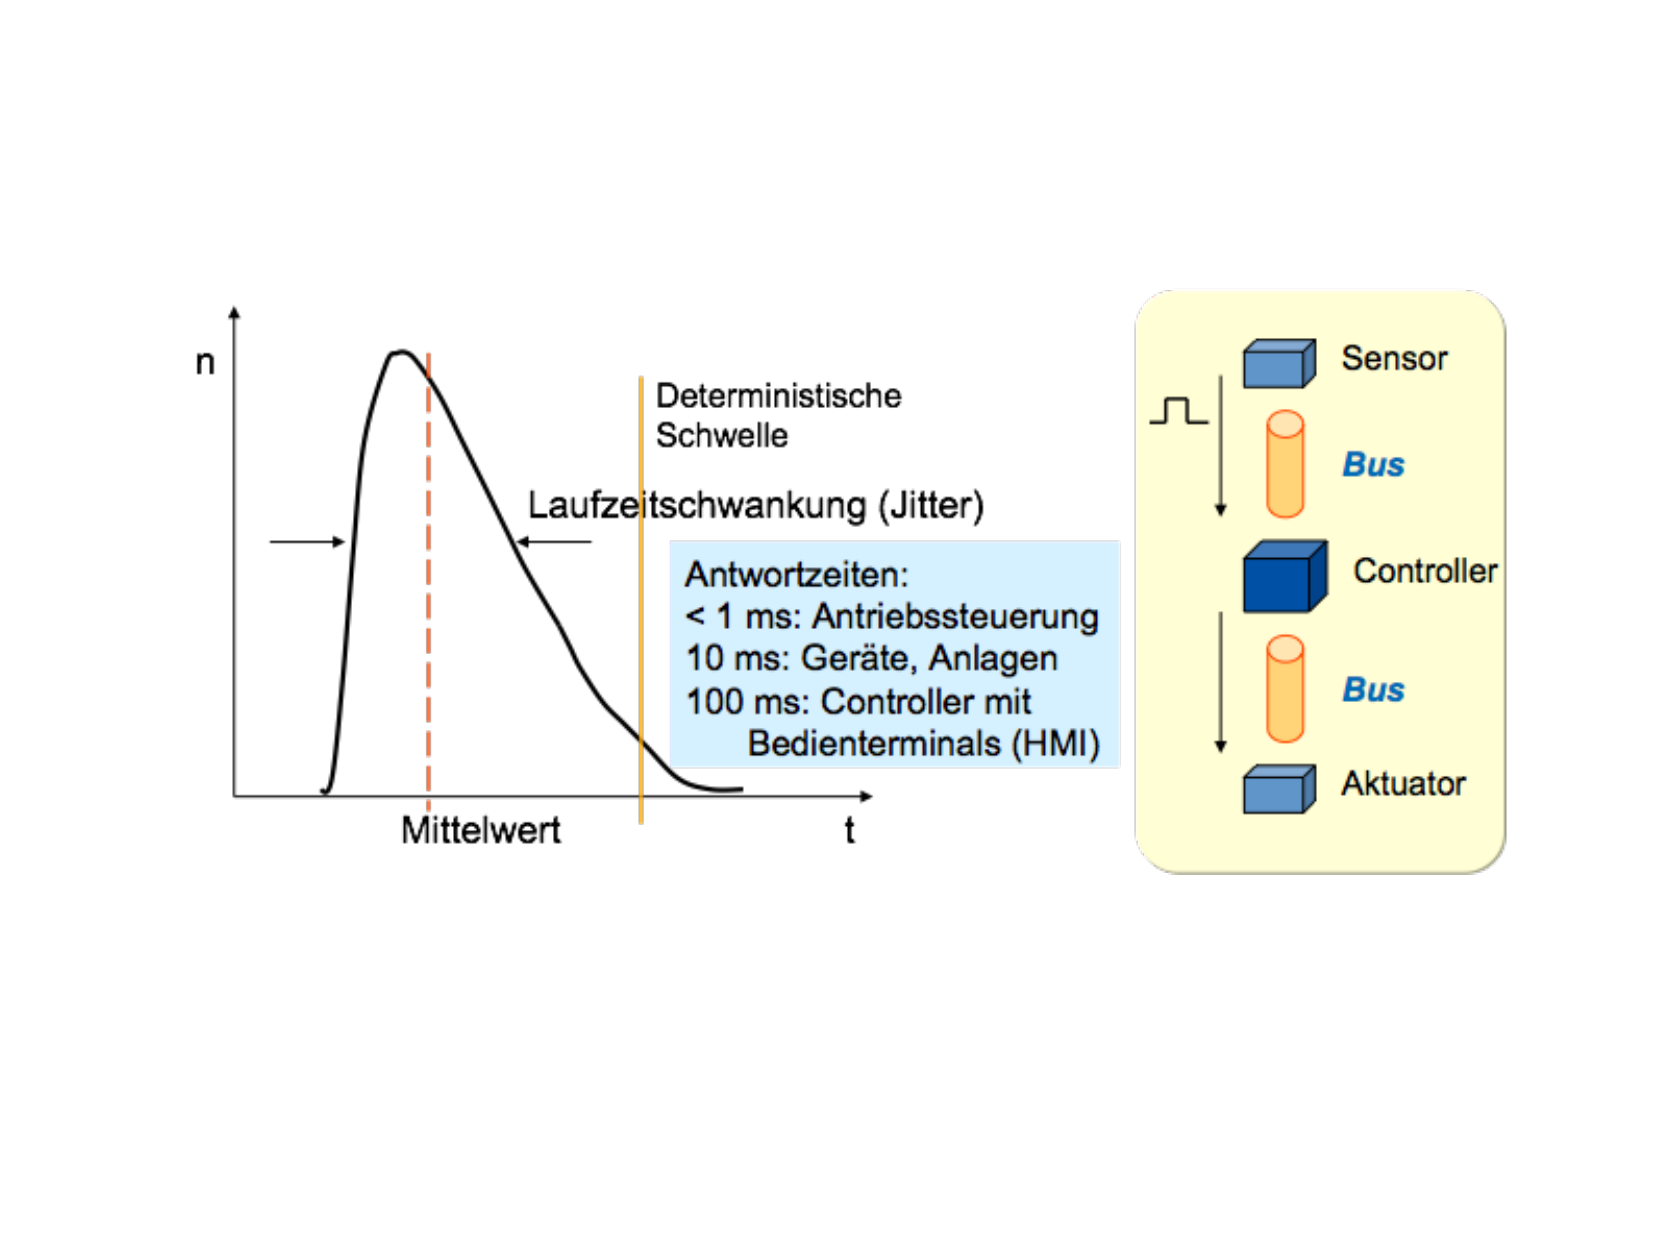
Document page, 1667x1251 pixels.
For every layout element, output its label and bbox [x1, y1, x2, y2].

picture [178, 287, 1542, 876]
